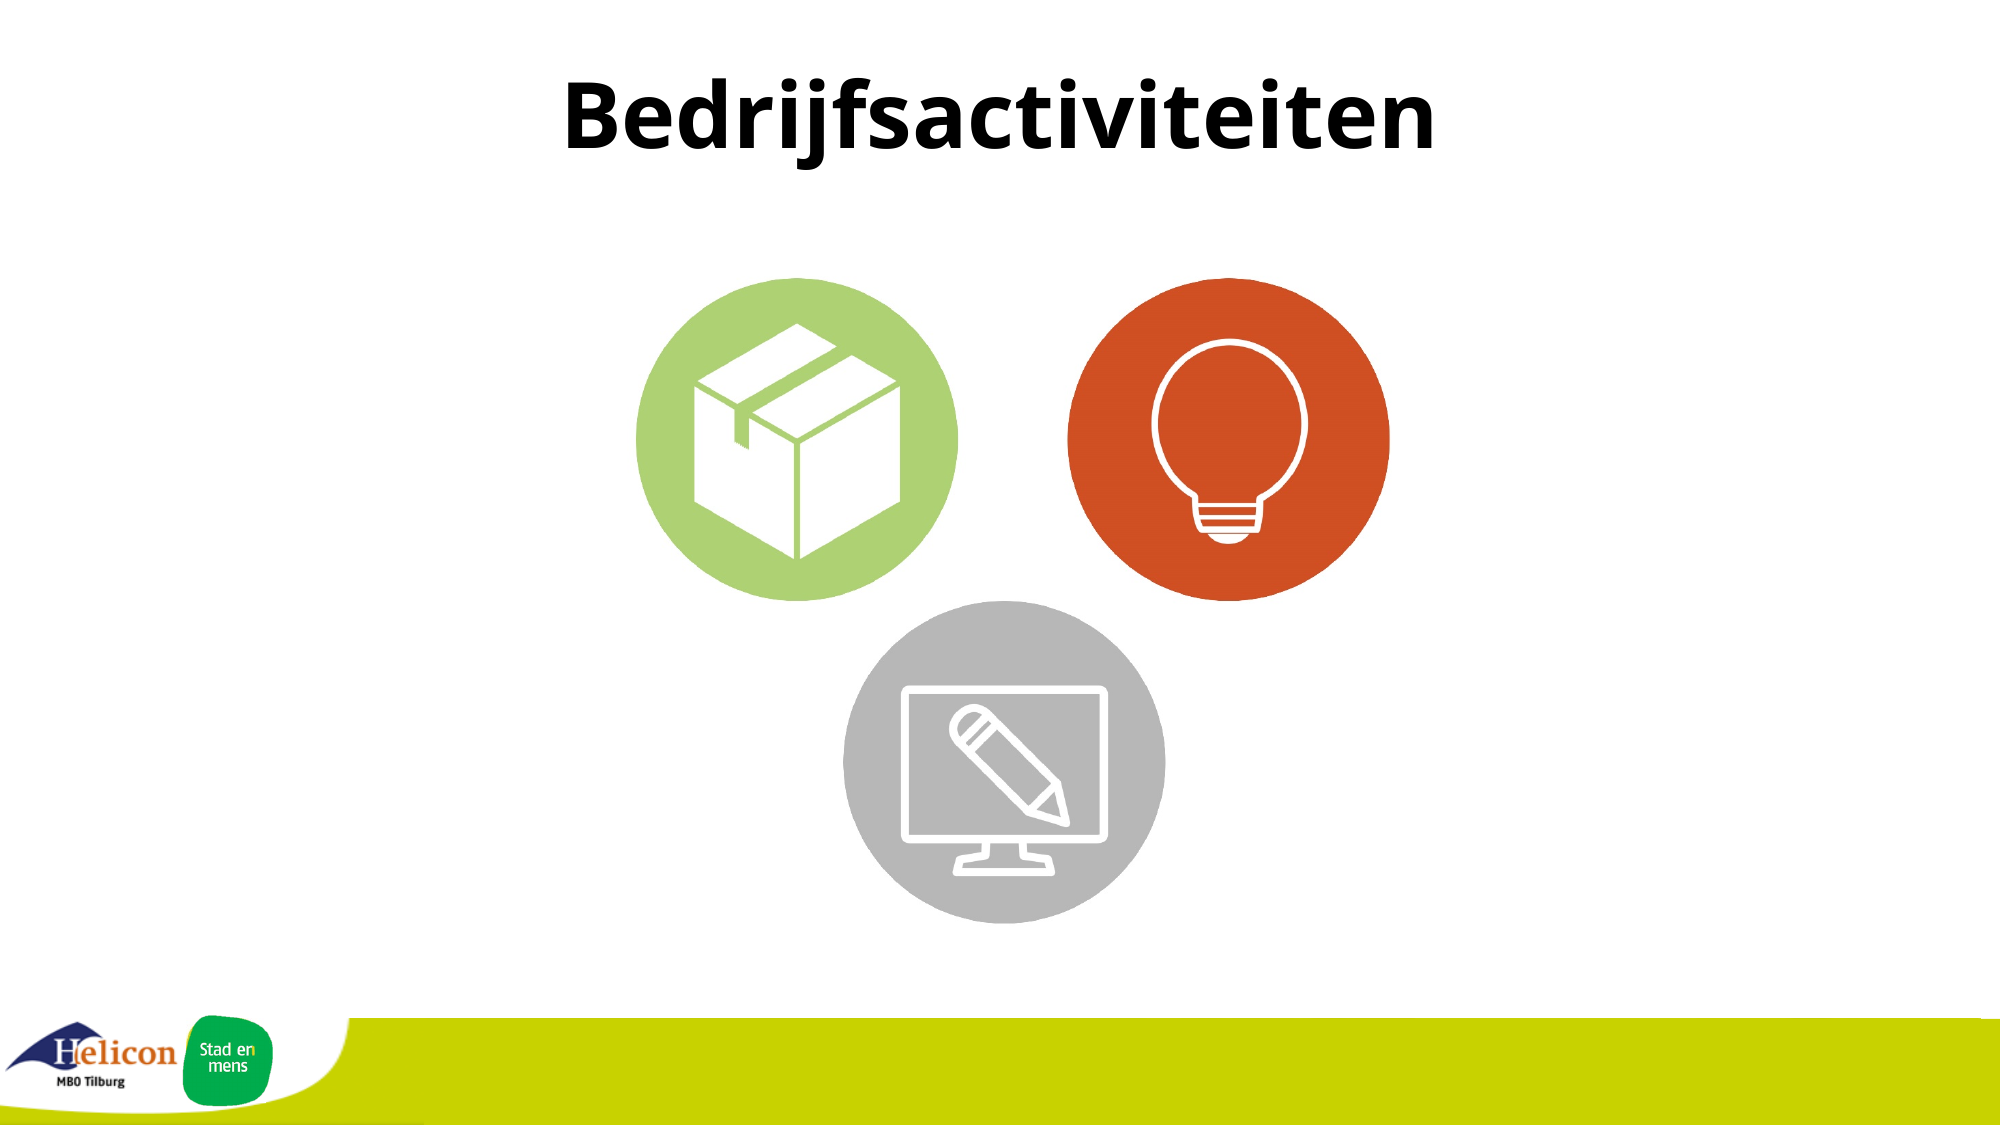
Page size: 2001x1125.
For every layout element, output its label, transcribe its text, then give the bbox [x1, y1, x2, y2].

picture [518, 254, 1482, 947]
picture [0, 1013, 424, 1125]
title Bedrijfsactiviteiten [249, 61, 1751, 204]
